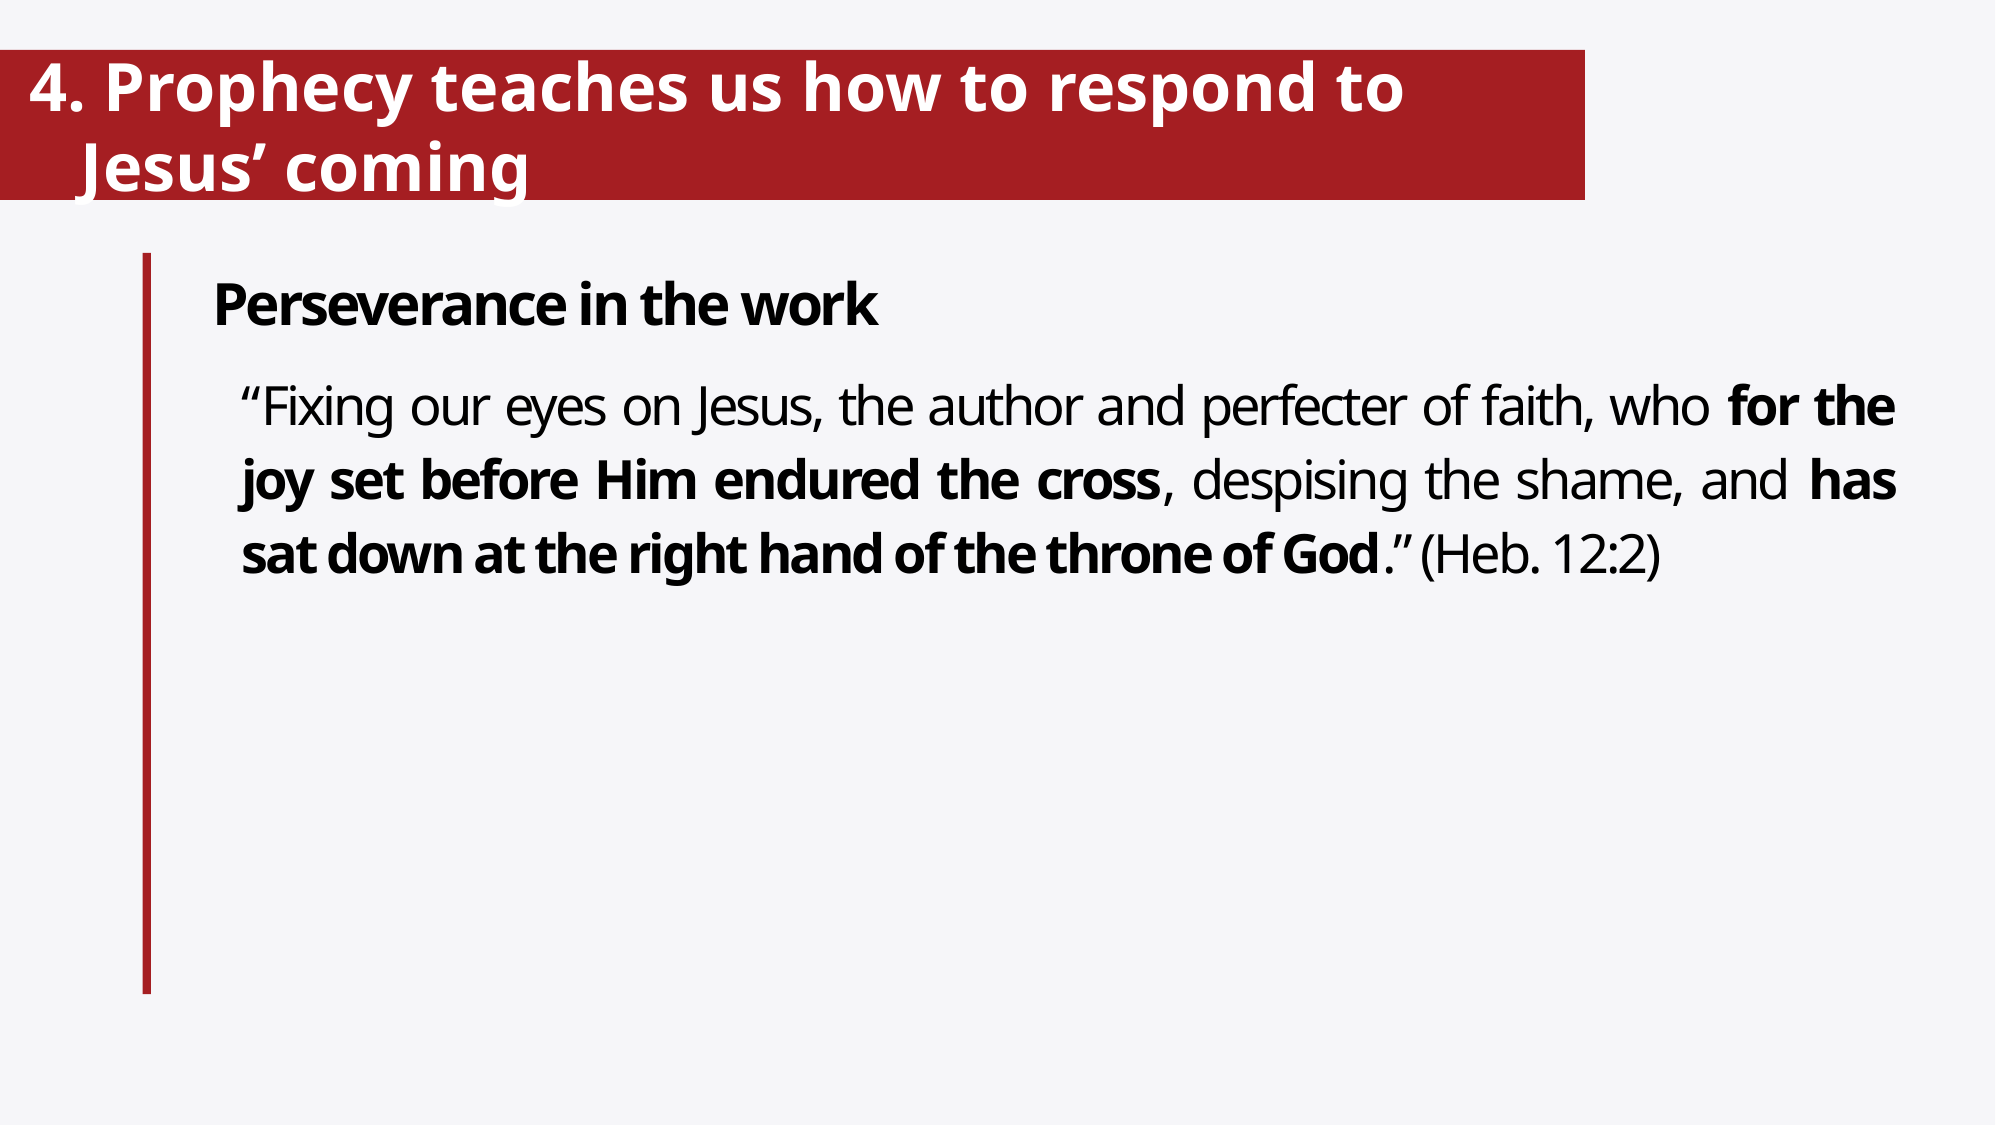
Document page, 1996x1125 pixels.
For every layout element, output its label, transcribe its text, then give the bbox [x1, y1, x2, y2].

subtitle Perseverance in the work “Fixing our eyes on Jesus, the author and perfecter of faith, who for the joy set before Him endured the cross, despising the shame, and has sat down at the right hand of the throne of God.” (Heb. 12:2) [197, 249, 1910, 1000]
title 4. Prophecy teaches us how to respond to Jesus’ coming [14, 62, 1810, 188]
